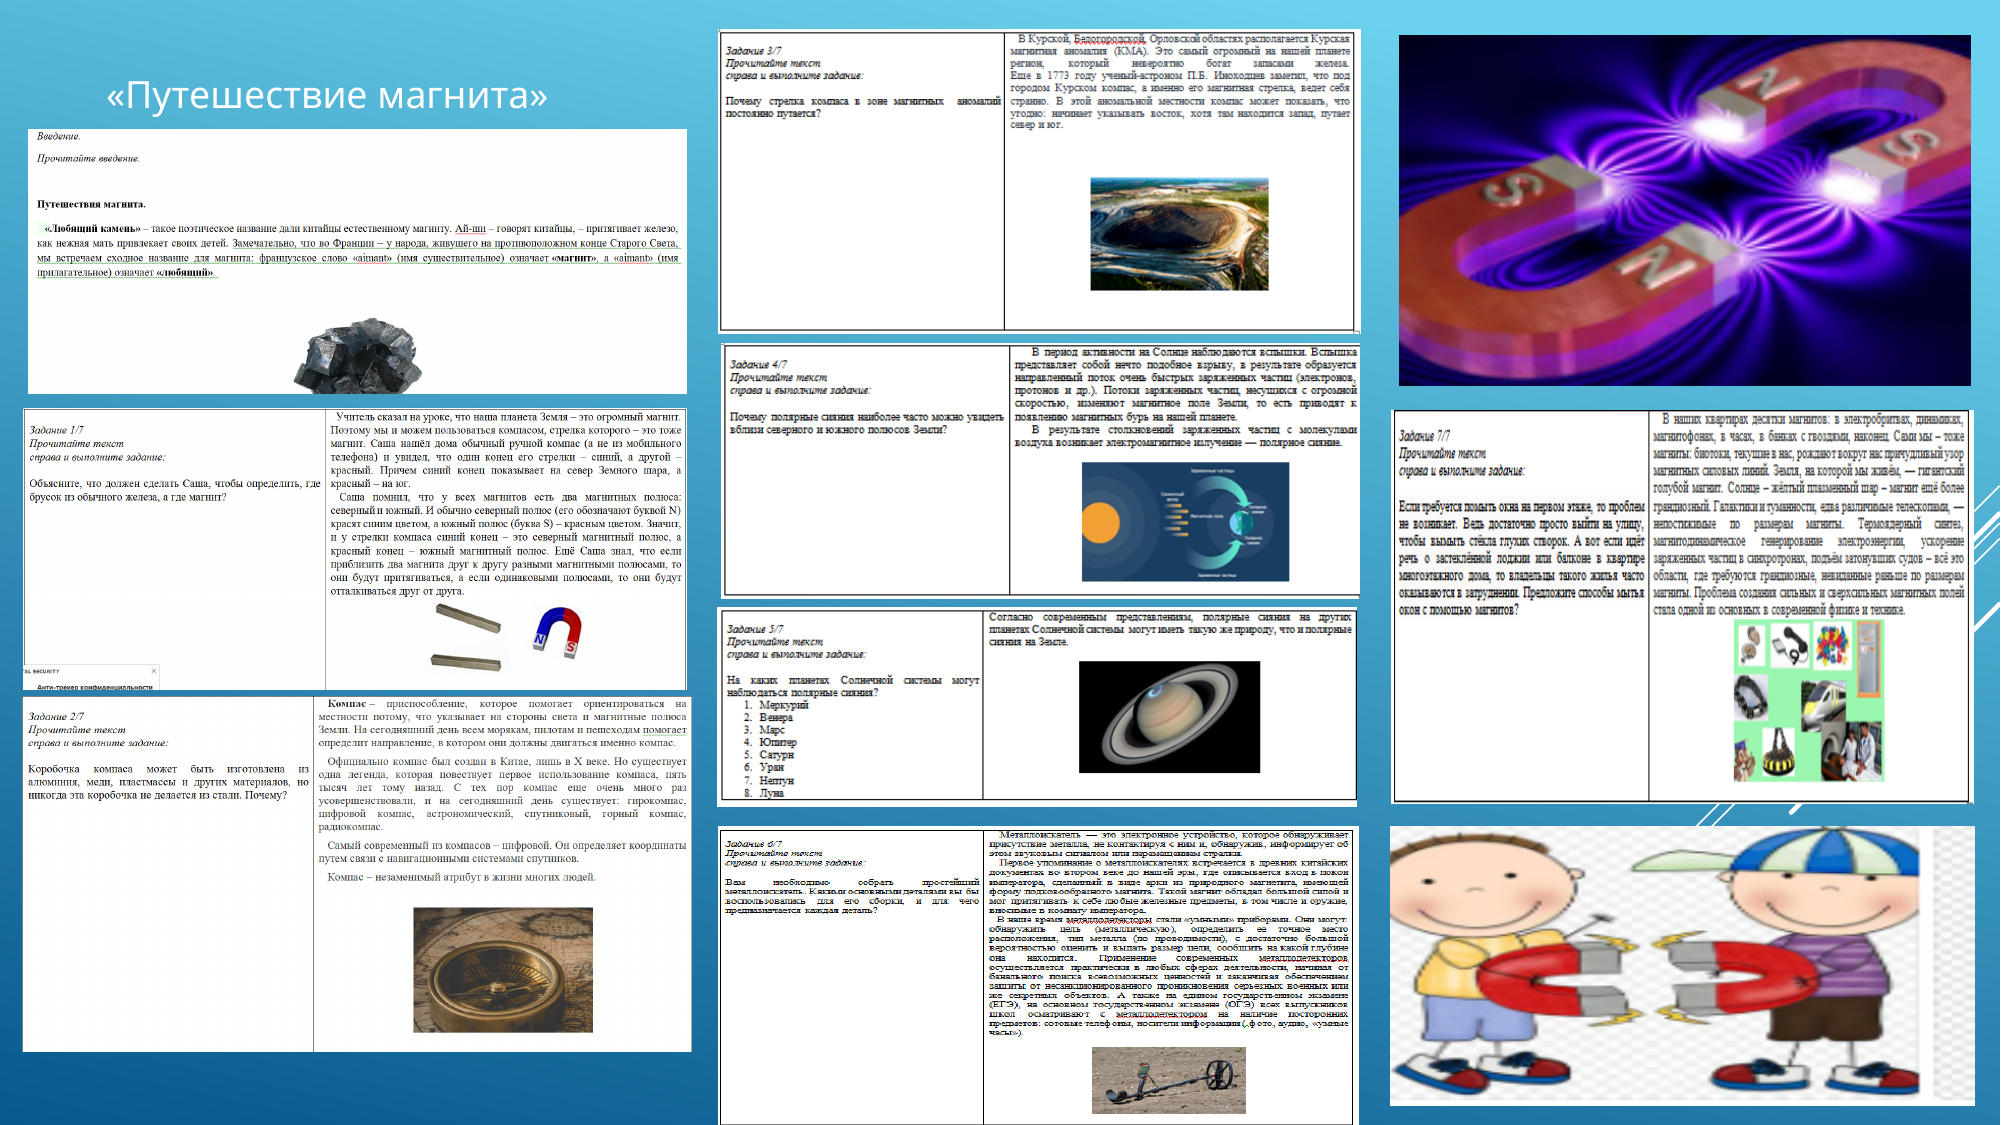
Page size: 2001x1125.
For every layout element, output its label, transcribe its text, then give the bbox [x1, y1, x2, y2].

picture [1390, 825, 1975, 1106]
picture [718, 825, 1359, 1125]
picture [720, 343, 1360, 599]
picture [718, 29, 1362, 335]
picture [1391, 409, 1974, 805]
picture [22, 407, 687, 691]
picture [22, 696, 693, 1052]
picture [1399, 34, 1971, 386]
picture [717, 607, 1357, 807]
picture [28, 129, 687, 395]
text_box «Путешествие магнита» [91, 63, 564, 123]
